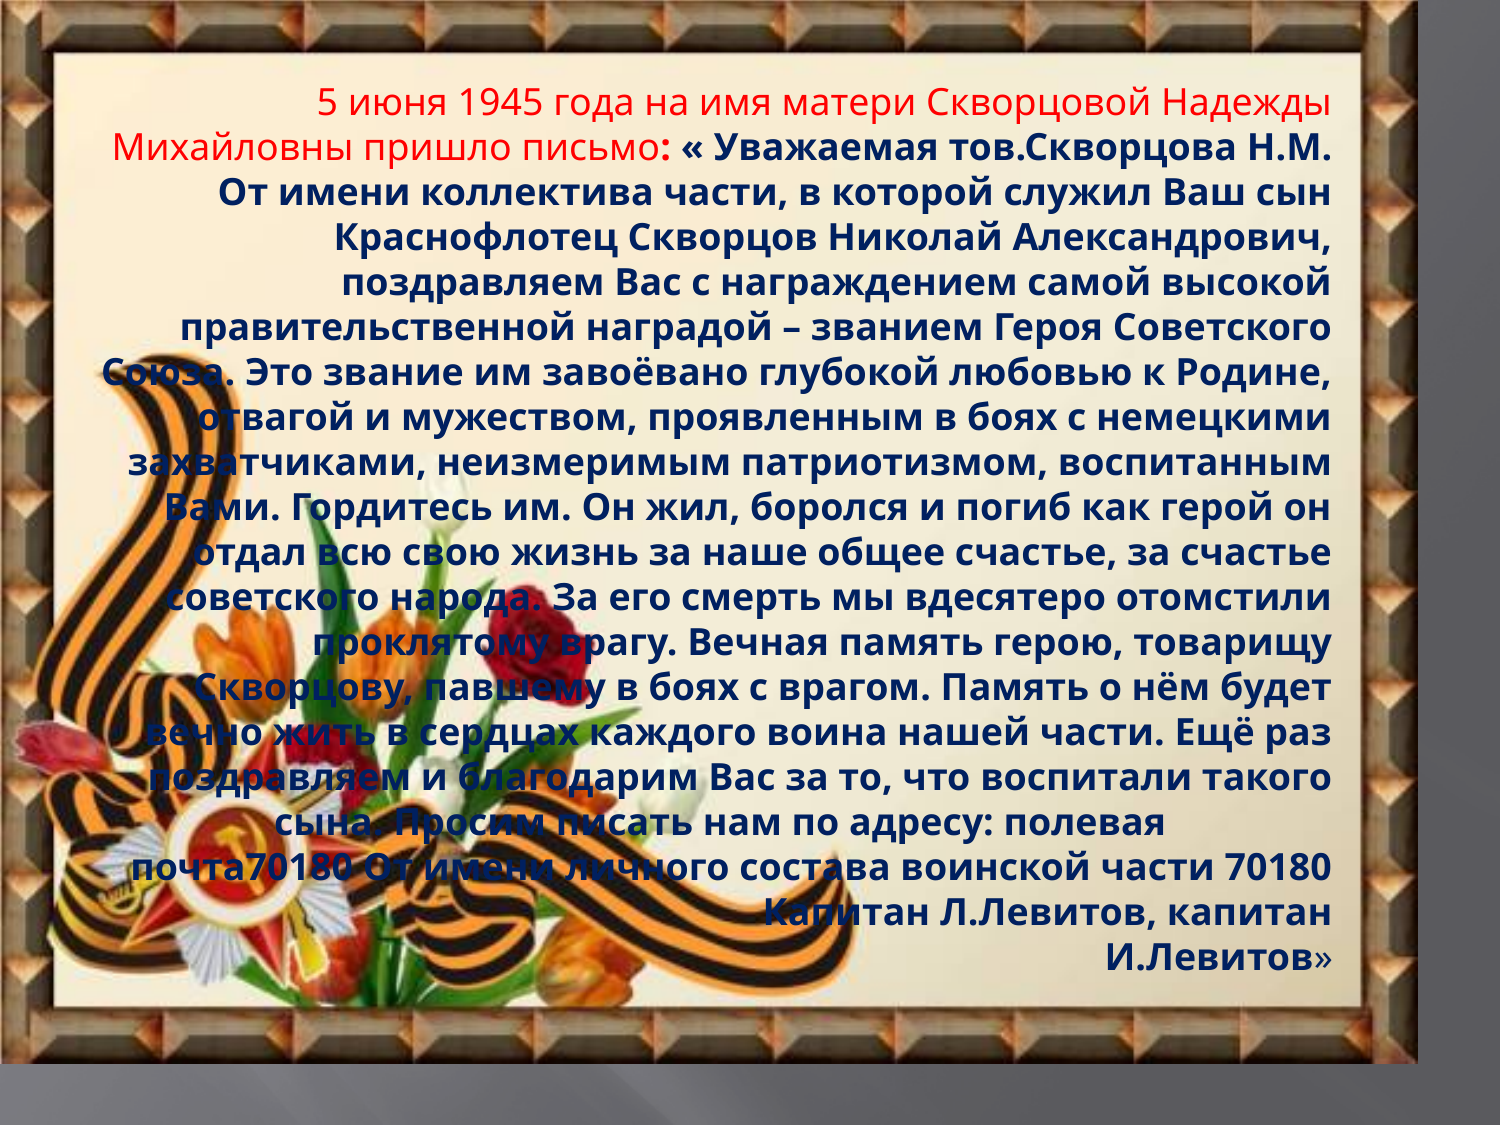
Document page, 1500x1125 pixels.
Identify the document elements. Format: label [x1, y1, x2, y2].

picture [0, 0, 1419, 1064]
